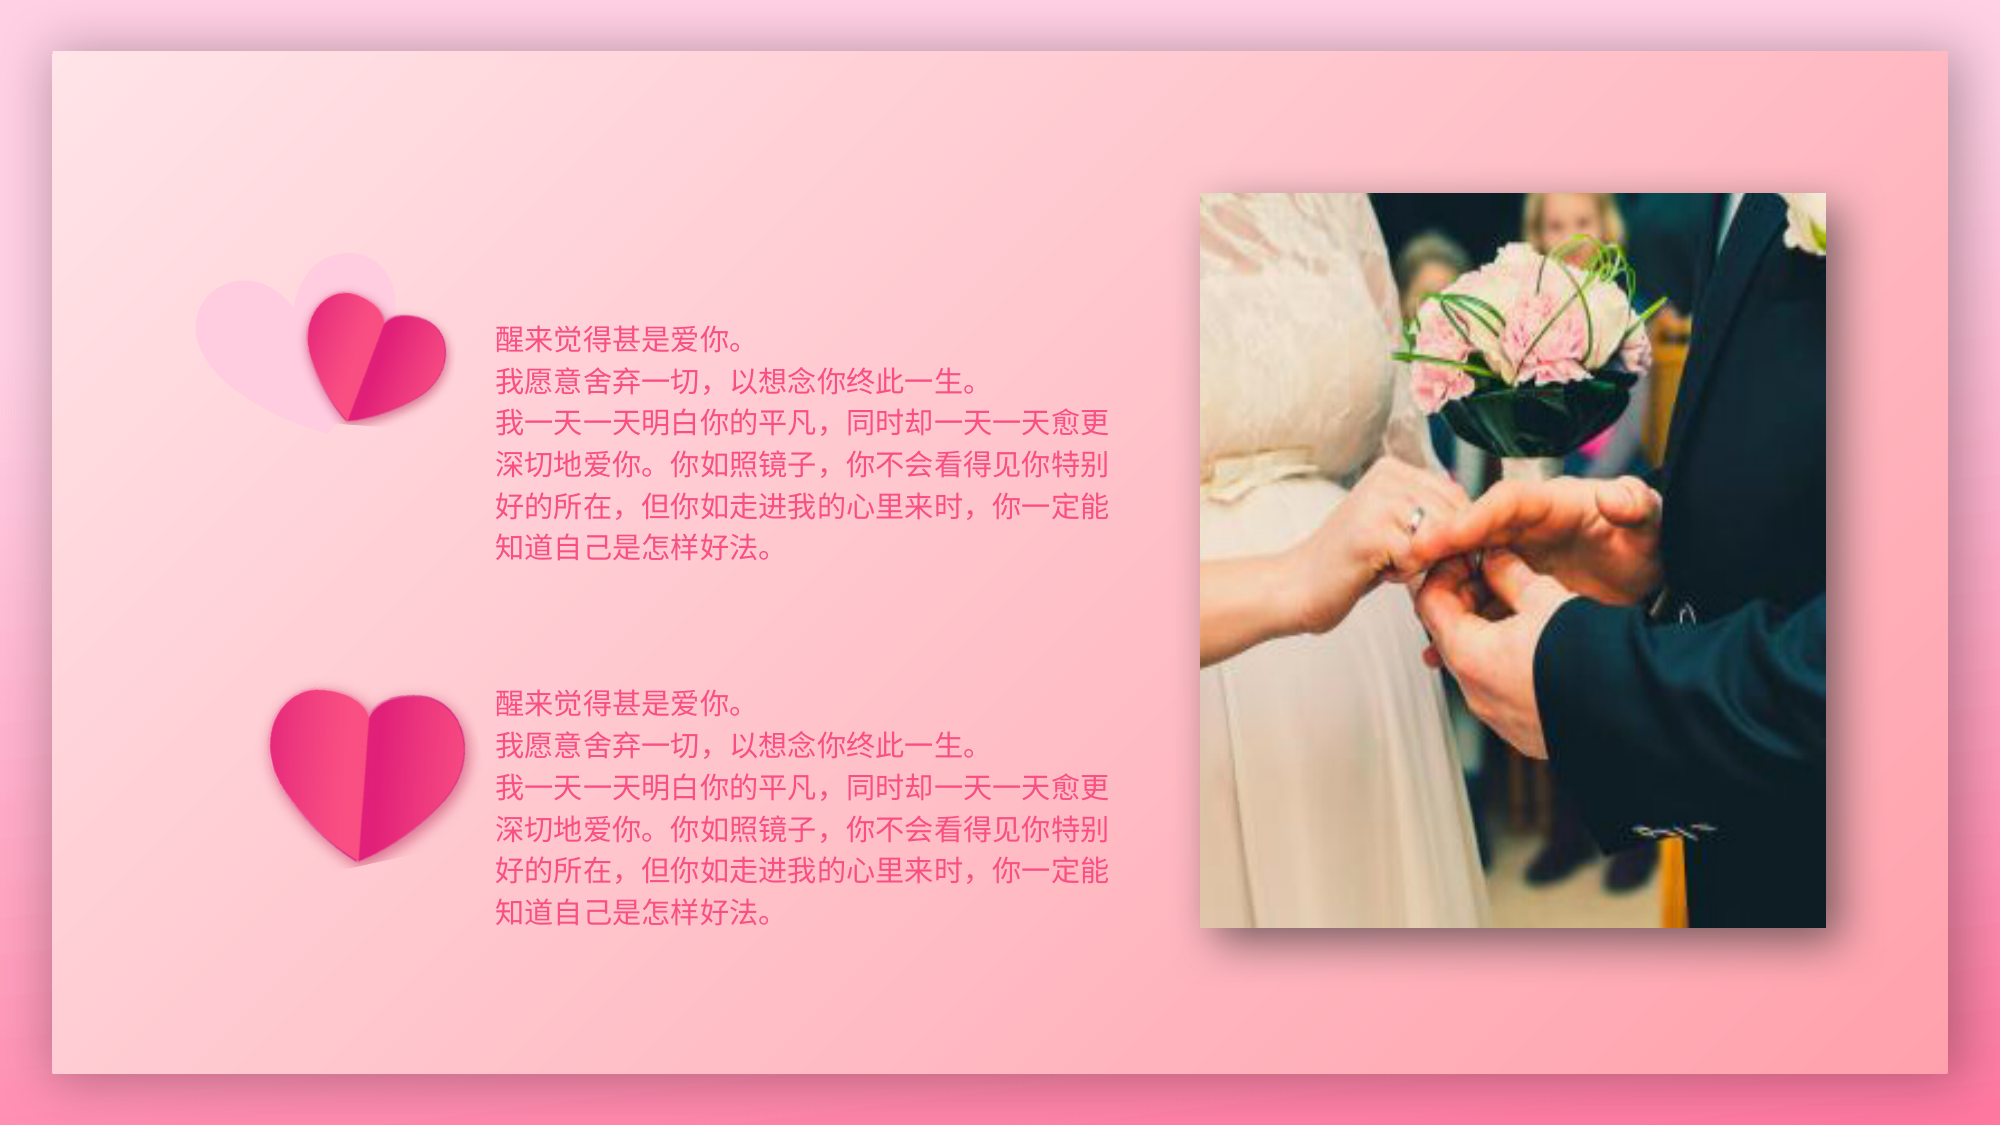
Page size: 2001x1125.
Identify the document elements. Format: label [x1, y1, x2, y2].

text_box [204, 263, 455, 437]
picture [0, 0, 2000, 1125]
